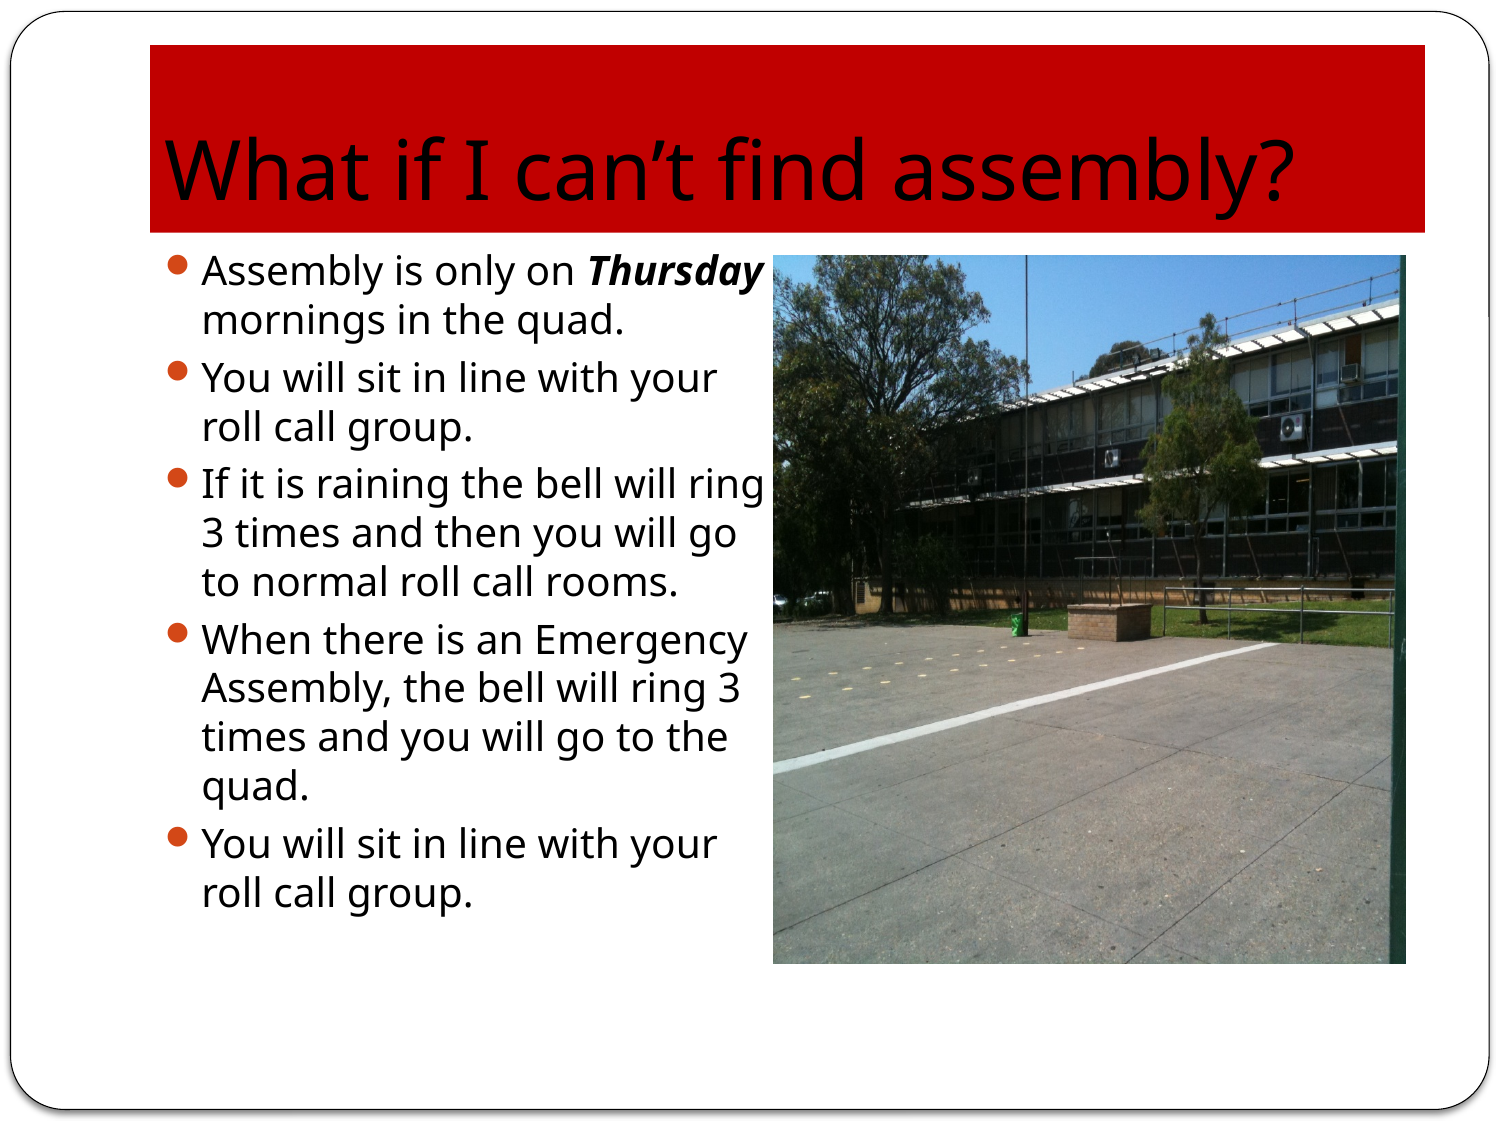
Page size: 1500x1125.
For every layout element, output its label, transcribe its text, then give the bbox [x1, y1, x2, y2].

list Assembly is only on Thursday mornings in the quad. You will sit in line with your roll call group. If it is raining the bell will ring 3 times and then you will go to normal roll call rooms. When there is an Emergency Assembly, the bell will ring 3 times and you will go to the quad. You will sit in line with your roll call group. [150, 237, 786, 988]
picture [773, 255, 1406, 965]
title What if I can’t find assembly? [150, 45, 1425, 233]
